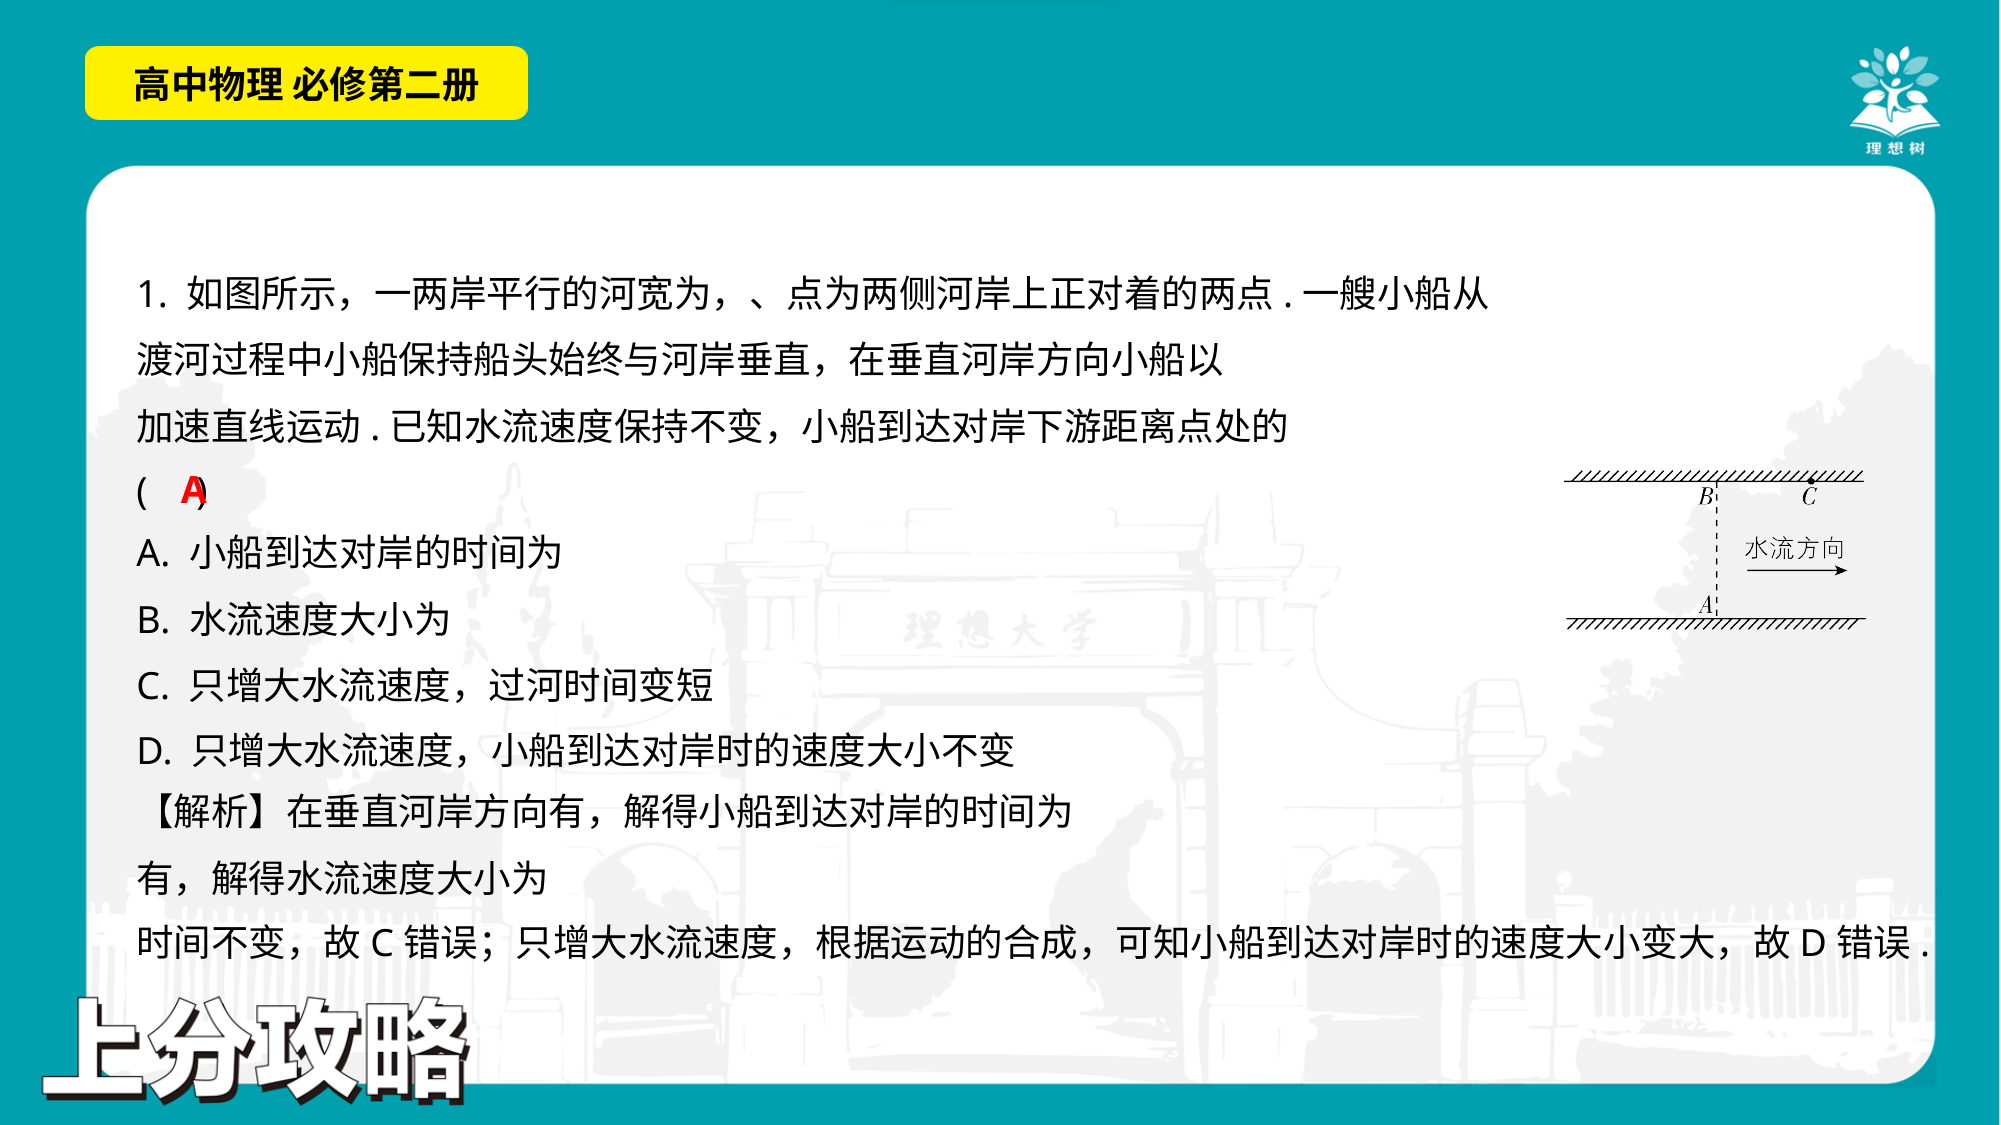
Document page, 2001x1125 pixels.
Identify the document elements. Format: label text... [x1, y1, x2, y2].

picture [0, 0, 2000, 1125]
text_box A [166, 446, 221, 505]
